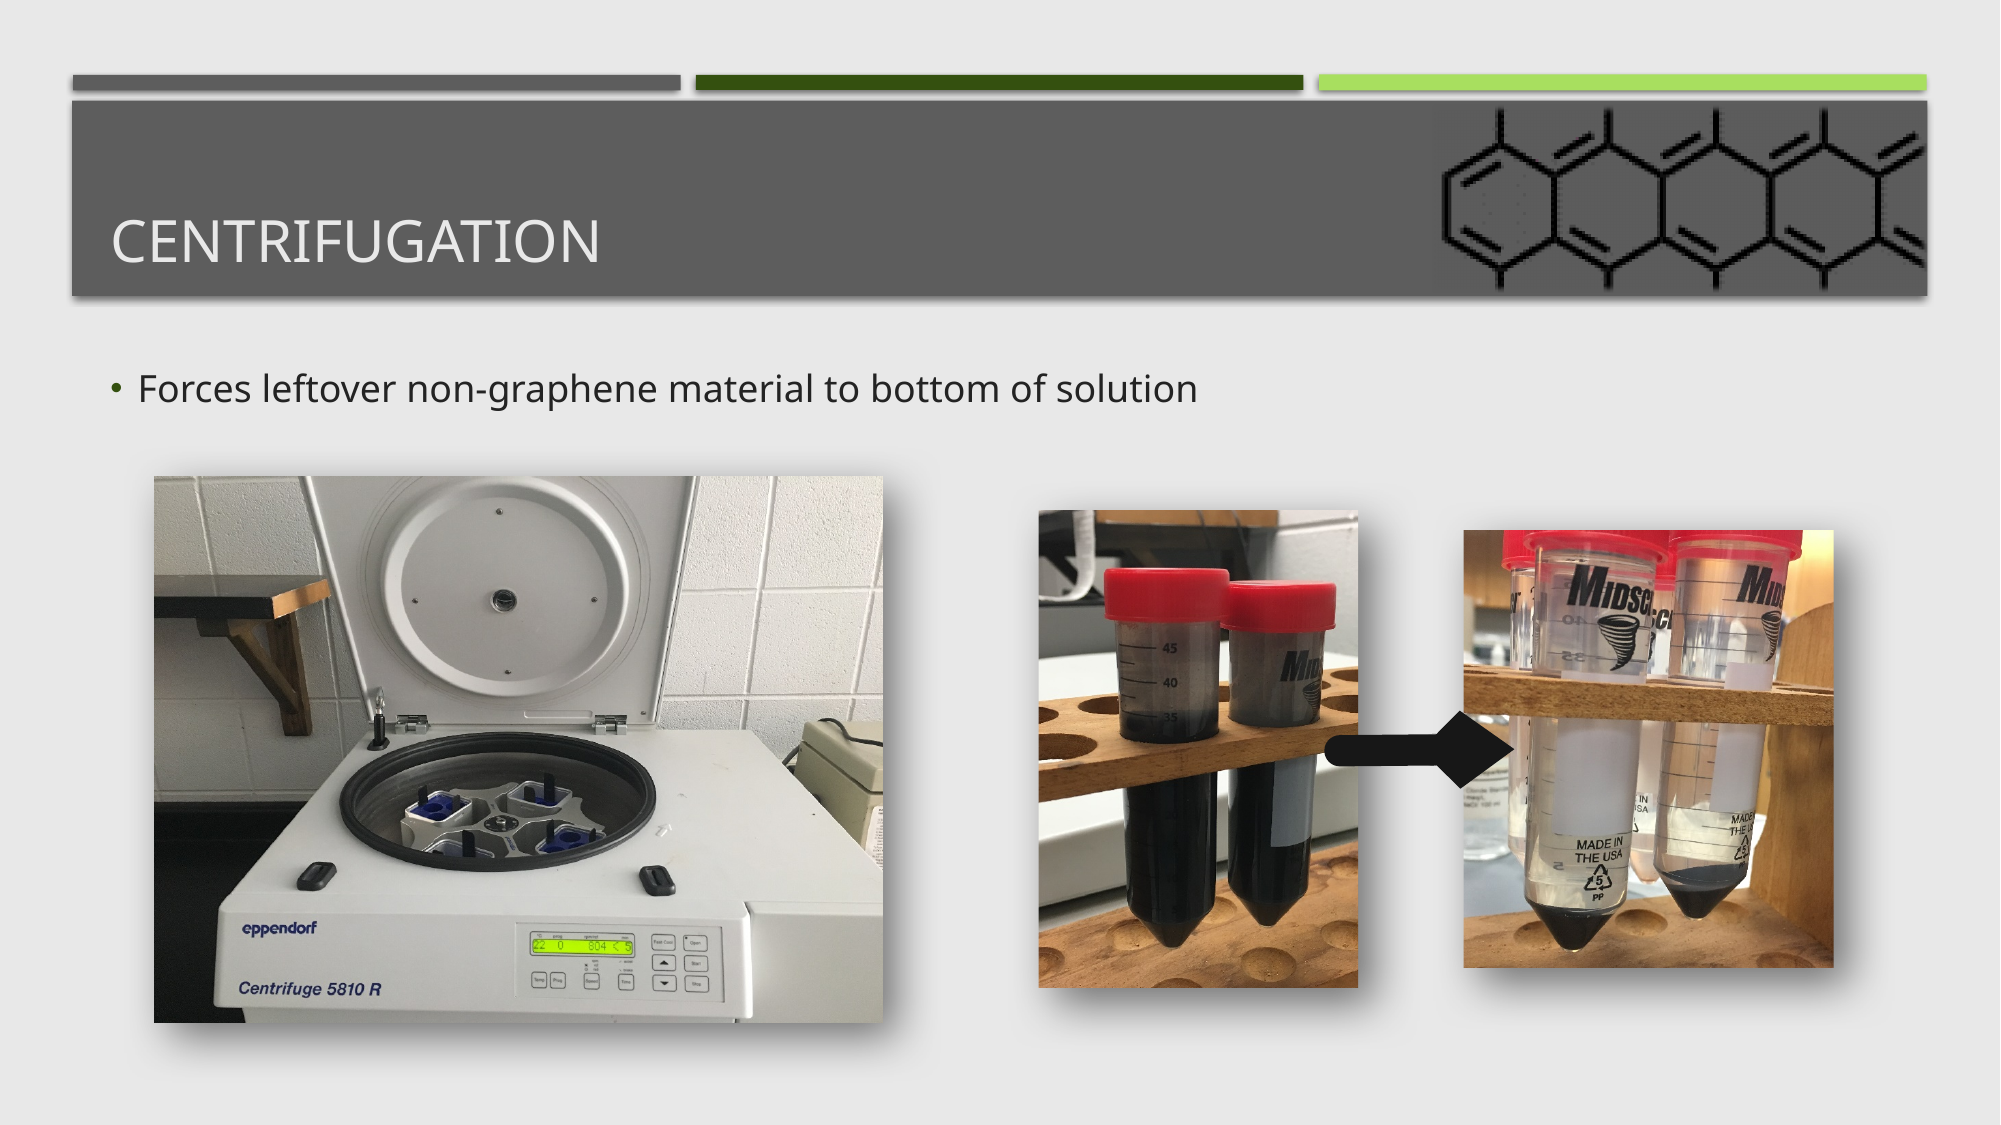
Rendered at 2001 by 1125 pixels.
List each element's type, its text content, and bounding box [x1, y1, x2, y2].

picture [1463, 529, 1835, 969]
picture [1038, 510, 1359, 988]
list Forces leftover non-graphene material to bottom of solution [95, 357, 1905, 962]
title Centrifugation [95, 115, 1425, 282]
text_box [1339, 748, 1515, 752]
picture [153, 475, 883, 1023]
picture [1431, 104, 1929, 294]
